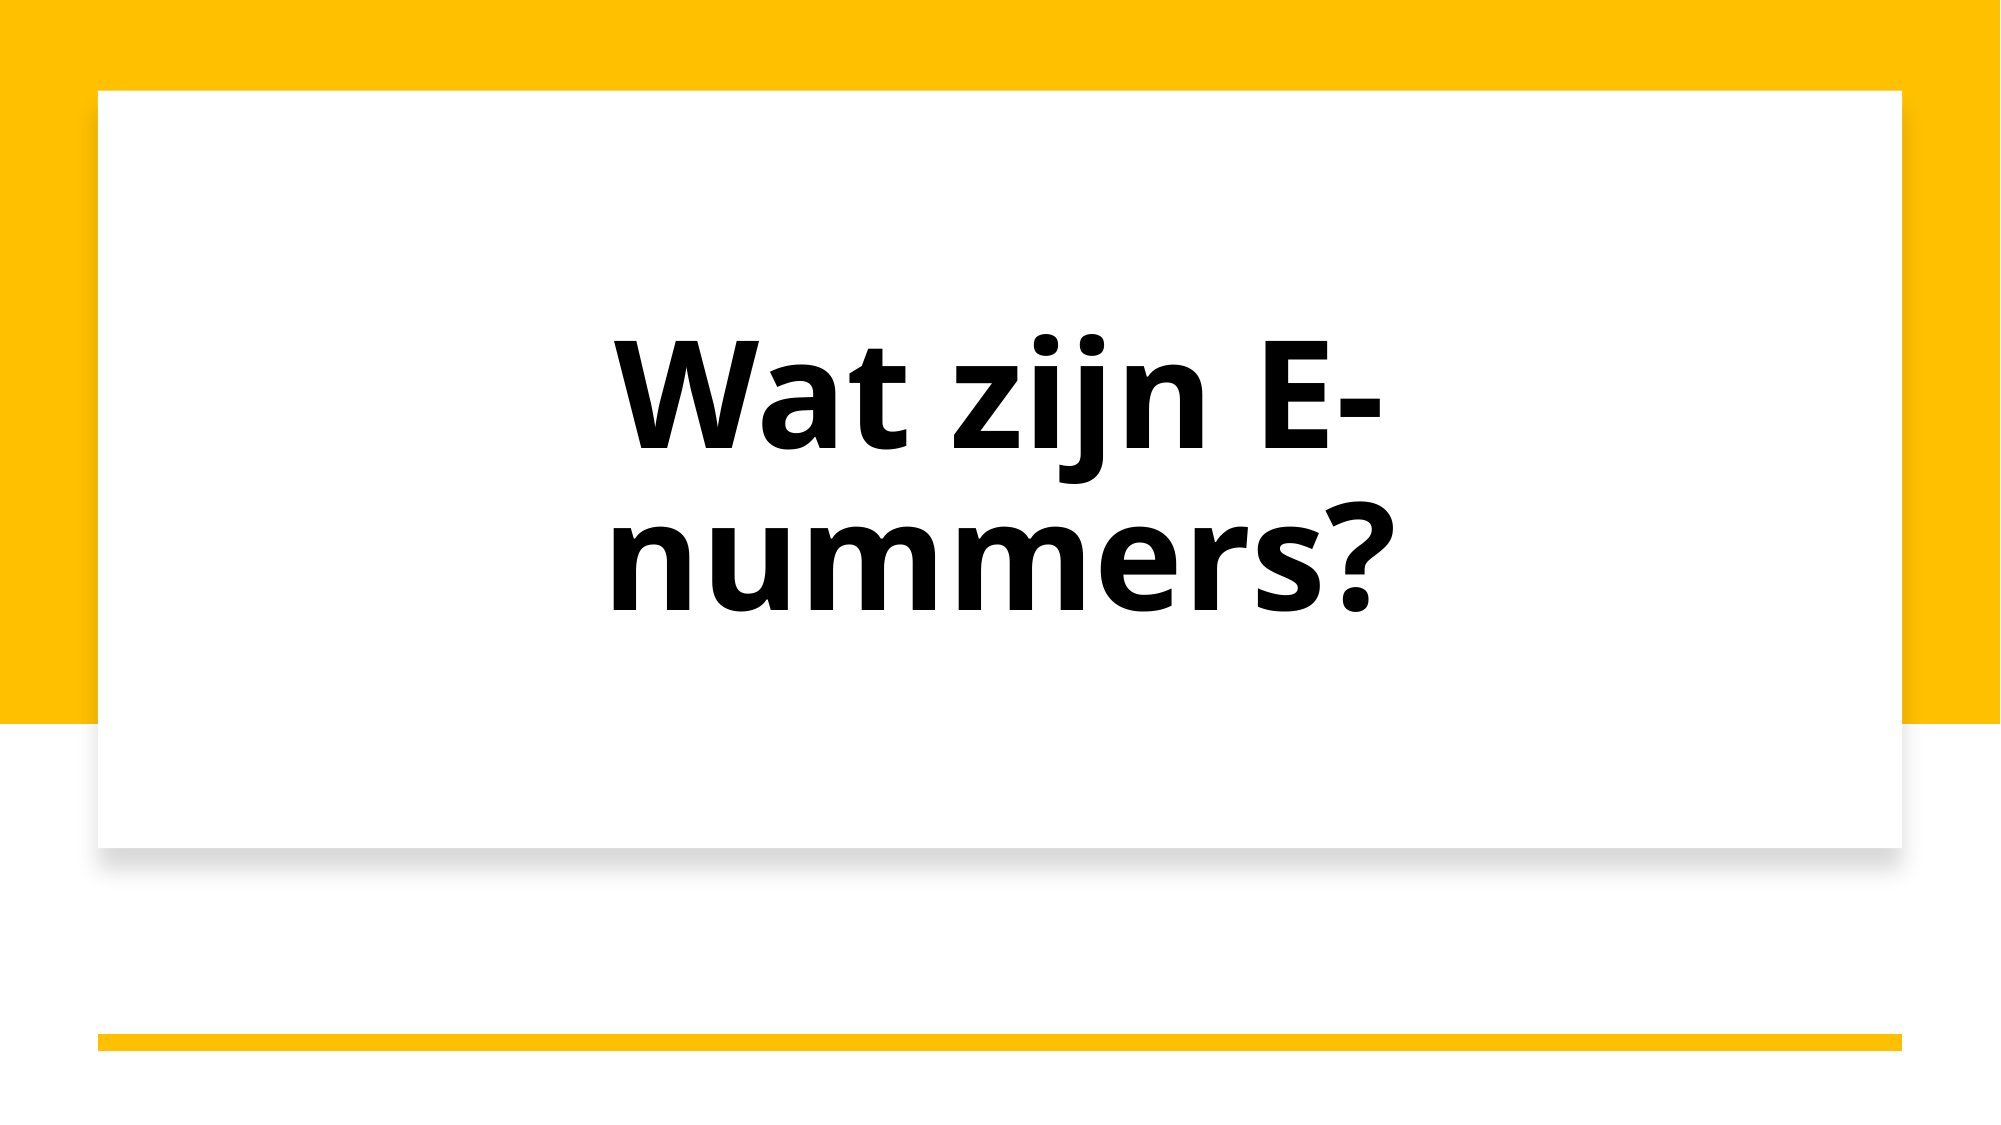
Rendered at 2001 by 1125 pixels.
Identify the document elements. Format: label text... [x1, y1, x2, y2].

text_box [0, 725, 2000, 1125]
text_box [97, 89, 1903, 849]
text_box [0, 0, 2000, 725]
title Wat zijn E-nummers? [249, 212, 1750, 750]
